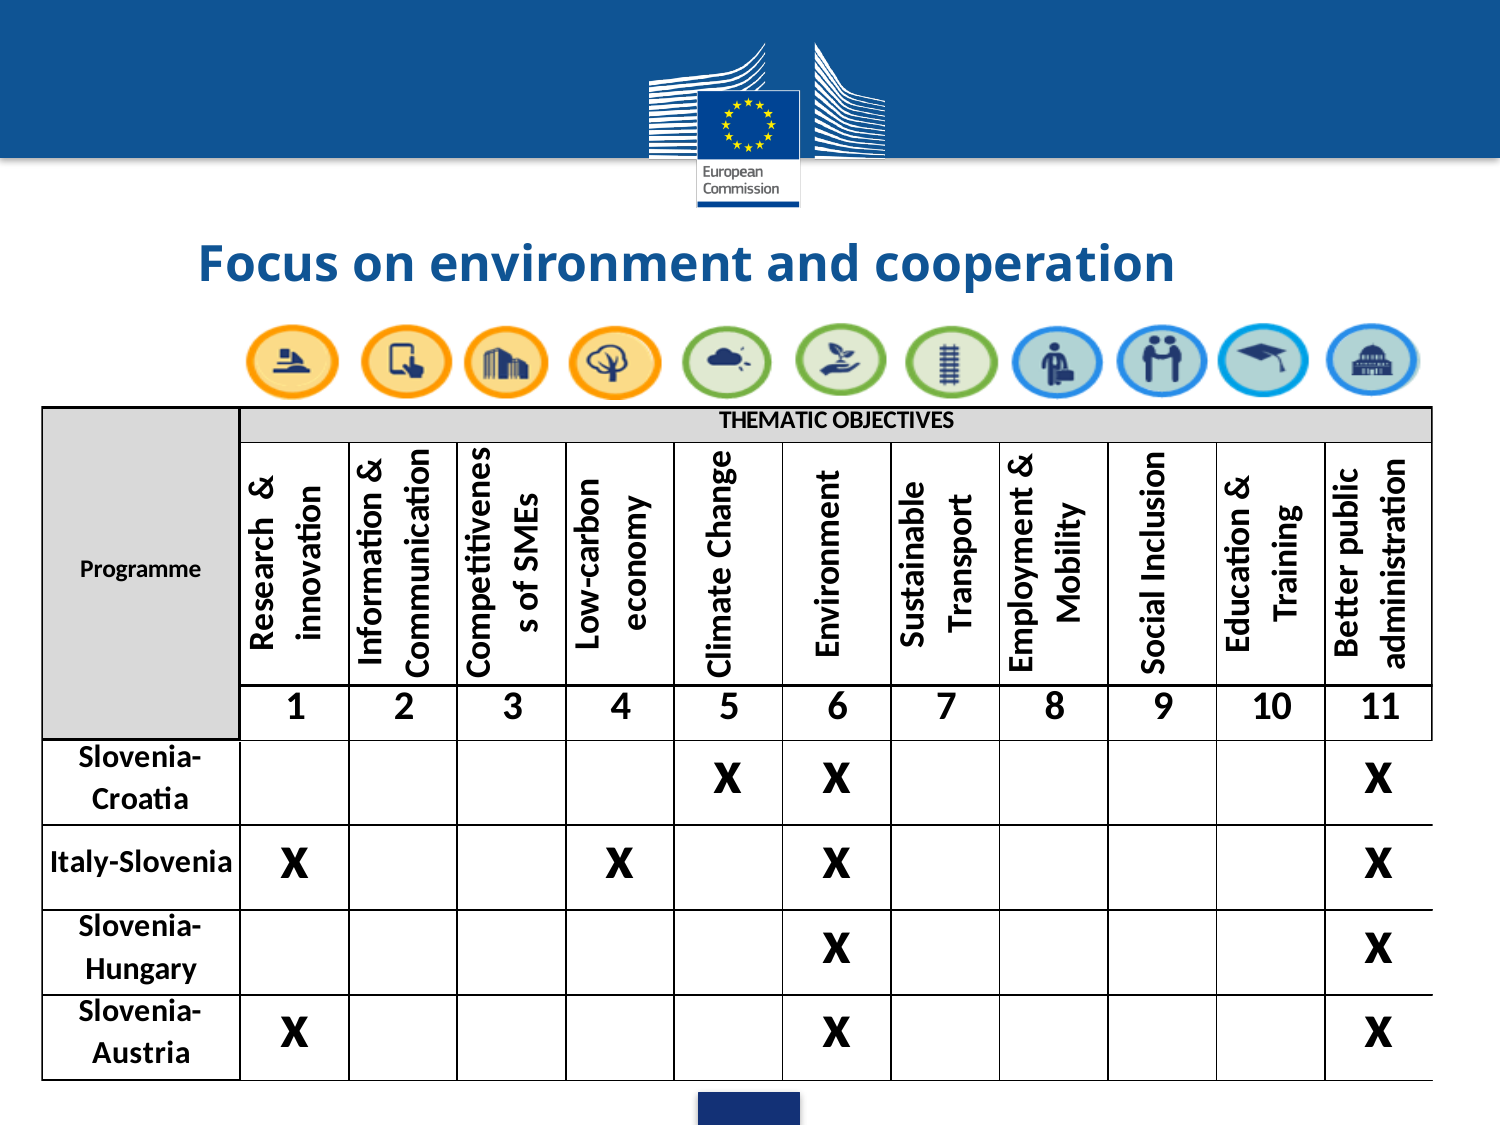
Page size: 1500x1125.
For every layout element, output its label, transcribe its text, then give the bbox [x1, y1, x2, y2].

title Focus on environment and cooperation [123, 184, 1474, 339]
picture [649, 42, 885, 184]
picture [41, 290, 1435, 1083]
